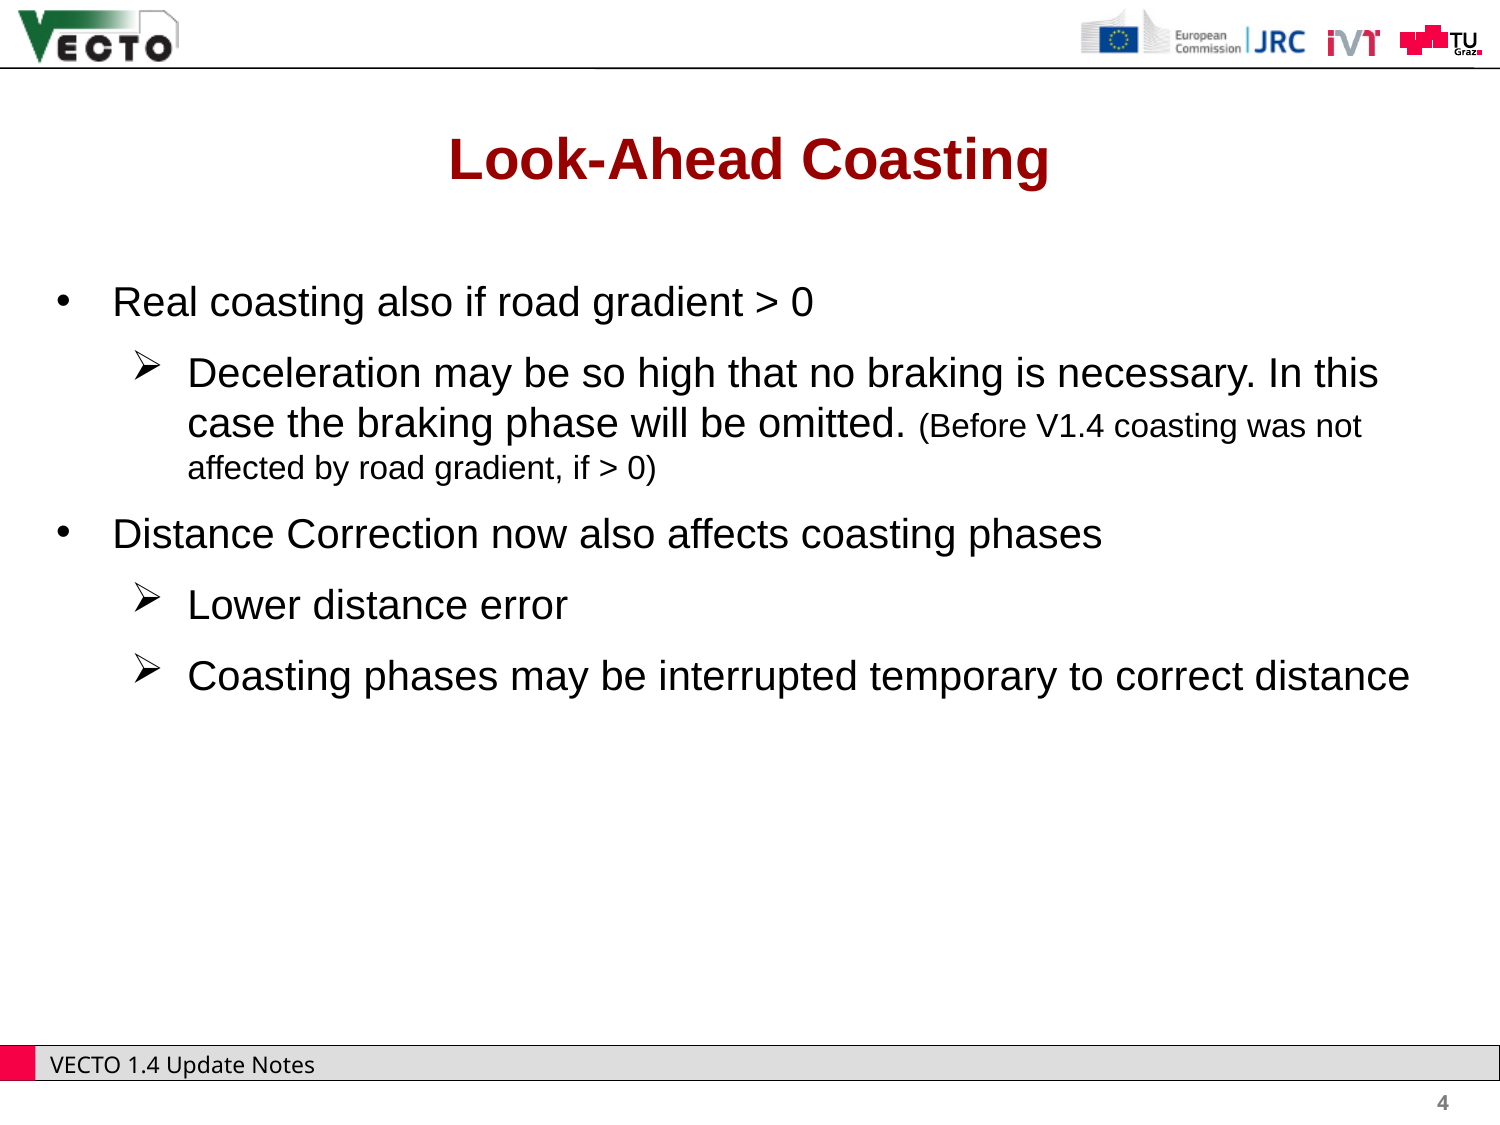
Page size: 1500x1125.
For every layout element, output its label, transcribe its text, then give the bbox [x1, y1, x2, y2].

picture [1080, 7, 1306, 54]
text_box Look-Ahead Coasting [0, 127, 1500, 185]
picture [1328, 30, 1380, 56]
text_box Real coasting also if road gradient > 0 Deceleration may be so high that no braking is necessary. In this case the braking phase will be omitted. (Before V1.4 coasting was not affected by road gradient, if > 0) Distance Correction now also affects coasting phases Lower distance error Coasting phases may be interrupted temporary to correct distance [41, 267, 1436, 706]
picture [17, 9, 179, 65]
